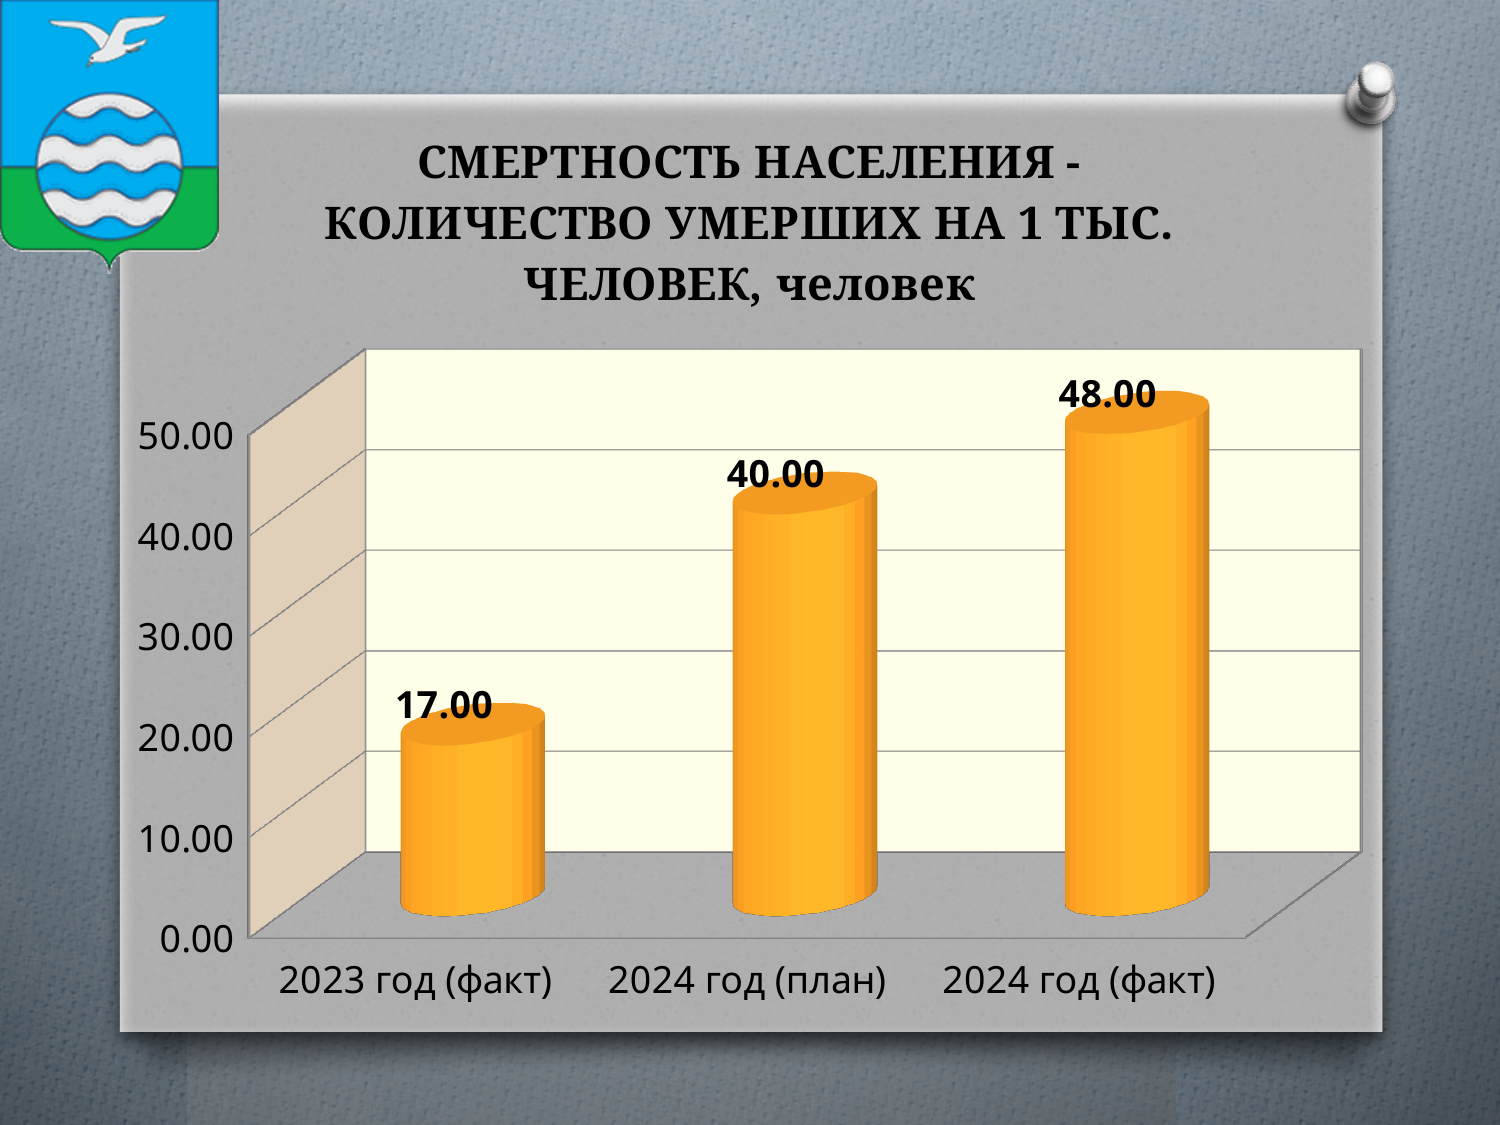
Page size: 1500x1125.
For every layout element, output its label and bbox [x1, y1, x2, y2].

picture [50, 15, 166, 66]
picture [0, 0, 219, 274]
picture [62, 93, 157, 118]
chart [111, 89, 1389, 1026]
picture [1317, 35, 1439, 141]
